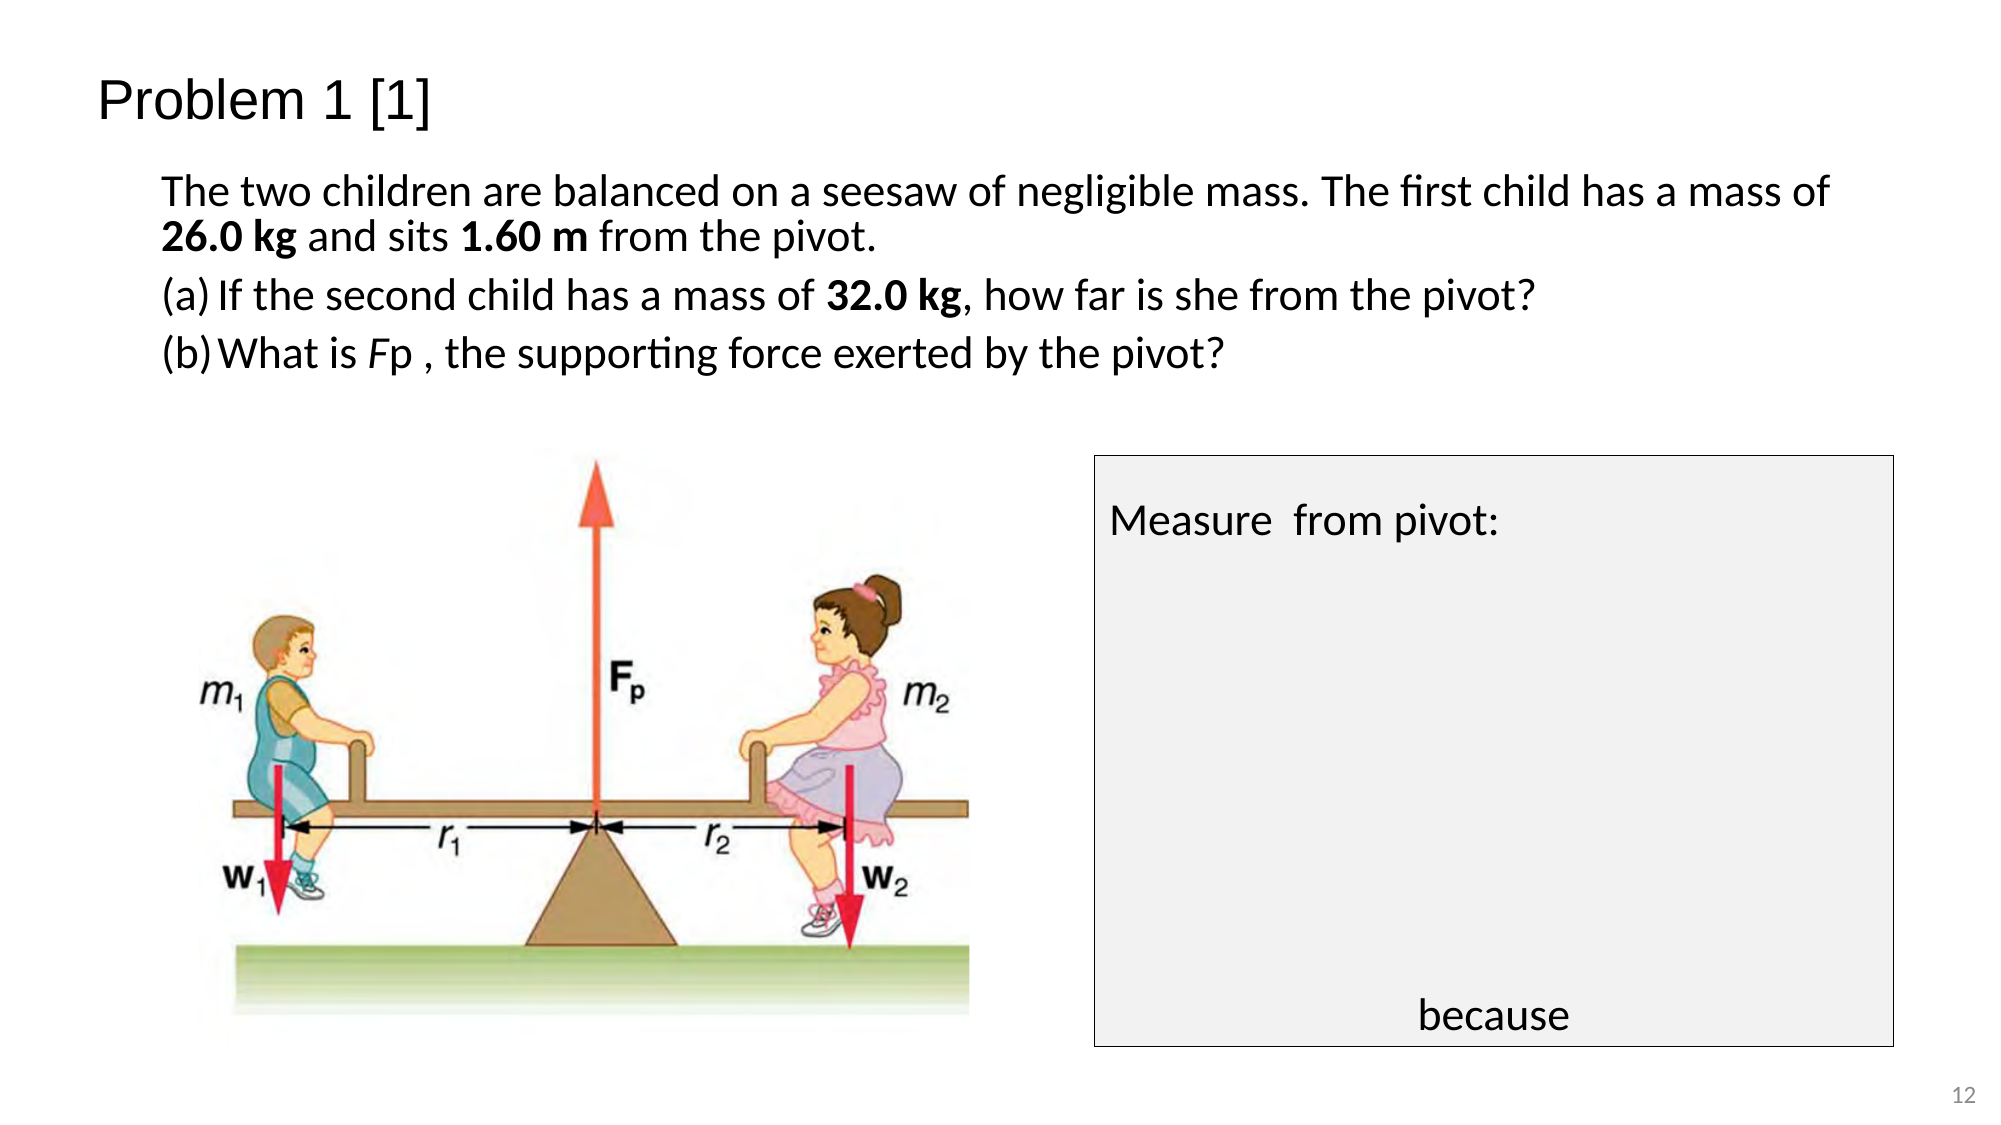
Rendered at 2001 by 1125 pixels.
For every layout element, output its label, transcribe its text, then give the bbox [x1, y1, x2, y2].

table_header The two children are balanced on a seesaw of negligible mass. The first child has a mass of 26.0 kg and sits 1.60 m from the pivot. If the second child has a mass of 32.0 kg, how far is she from the pivot? What is Fp , the supporting force exerted by the pivot? [151, 173, 1892, 379]
slide_number 12 [1923, 1063, 1992, 1125]
picture [198, 448, 970, 1046]
text_box Problem 1 [1] [97, 63, 1022, 141]
text_box [109, 190, 1923, 472]
